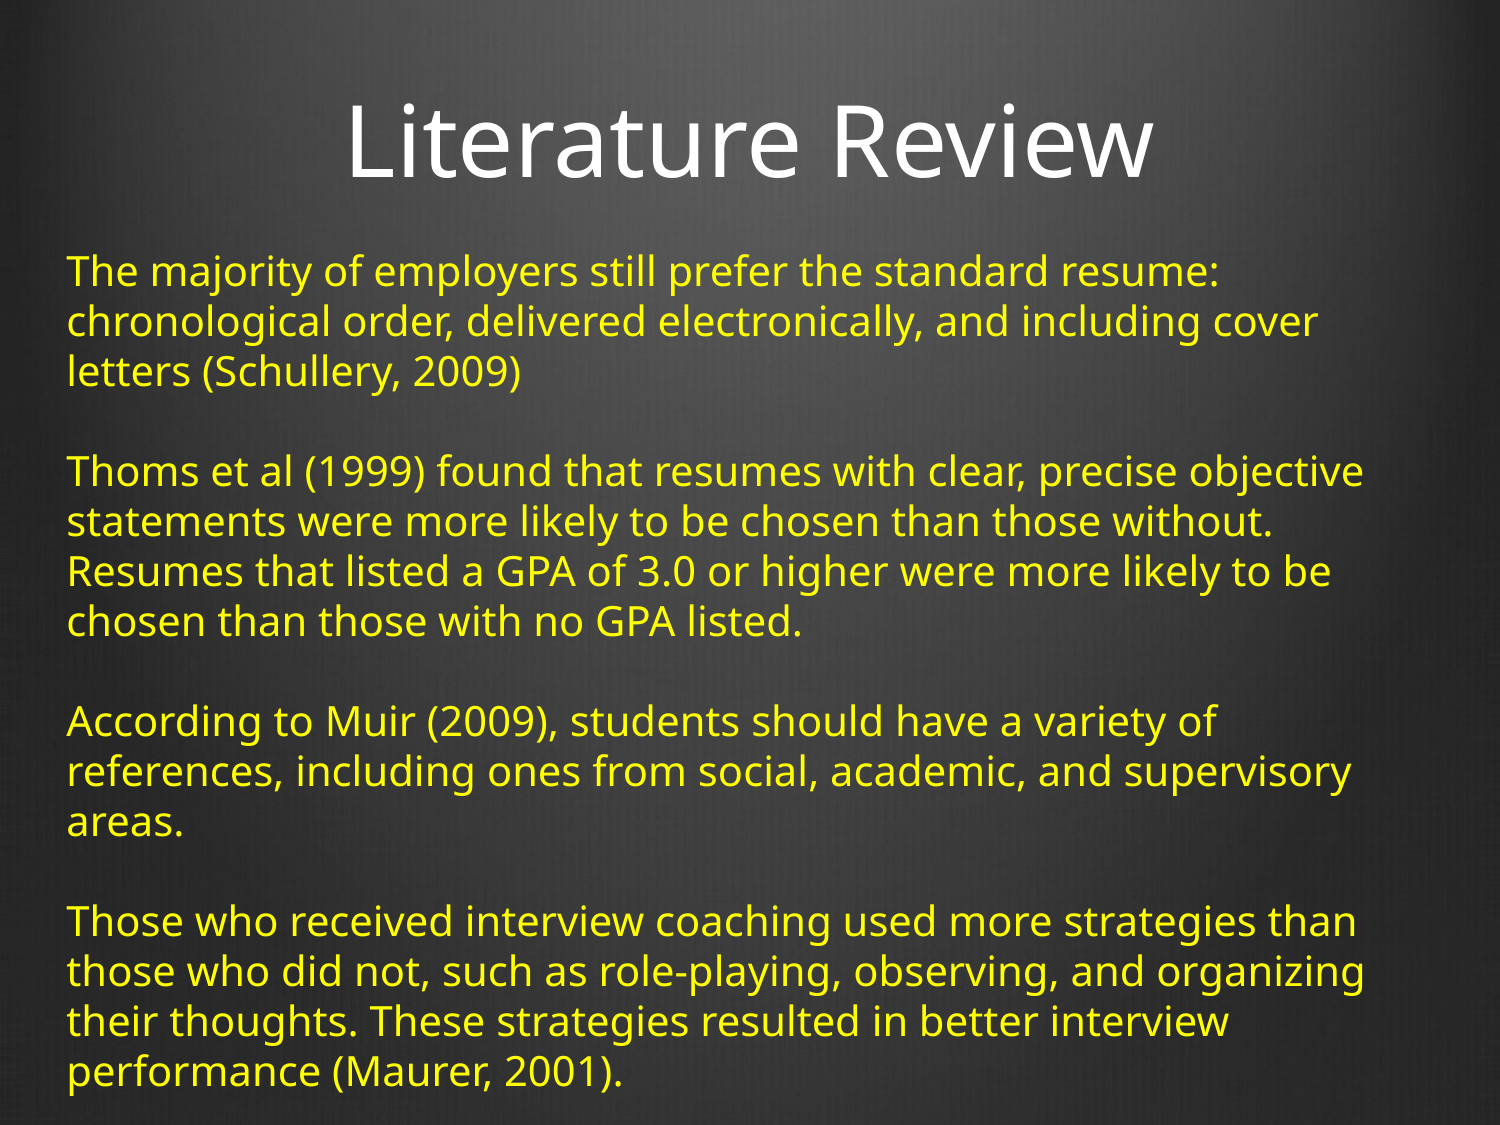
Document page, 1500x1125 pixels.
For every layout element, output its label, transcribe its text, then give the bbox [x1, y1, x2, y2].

list The majority of employers still prefer the standard resume: chronological order, delivered electronically, and including cover letters (Schullery, 2009) Thoms et al (1999) found that resumes with clear, precise objective statements were more likely to be chosen than those without. Resumes that listed a GPA of 3.0 or higher were more likely to be chosen than those with no GPA listed. According to Muir (2009), students should have a variety of references, including ones from social, academic, and supervisory areas. Those who received interview coaching used more strategies than those who did not, such as role-playing, observing, and organizing their thoughts. These strategies resulted in better interview performance (Maurer, 2001). Tross and Maurer (2008) found that the more coaching an interviewee received, the higher the rating their interview received. [51, 237, 1456, 1048]
title Literature Review [112, 19, 1388, 237]
